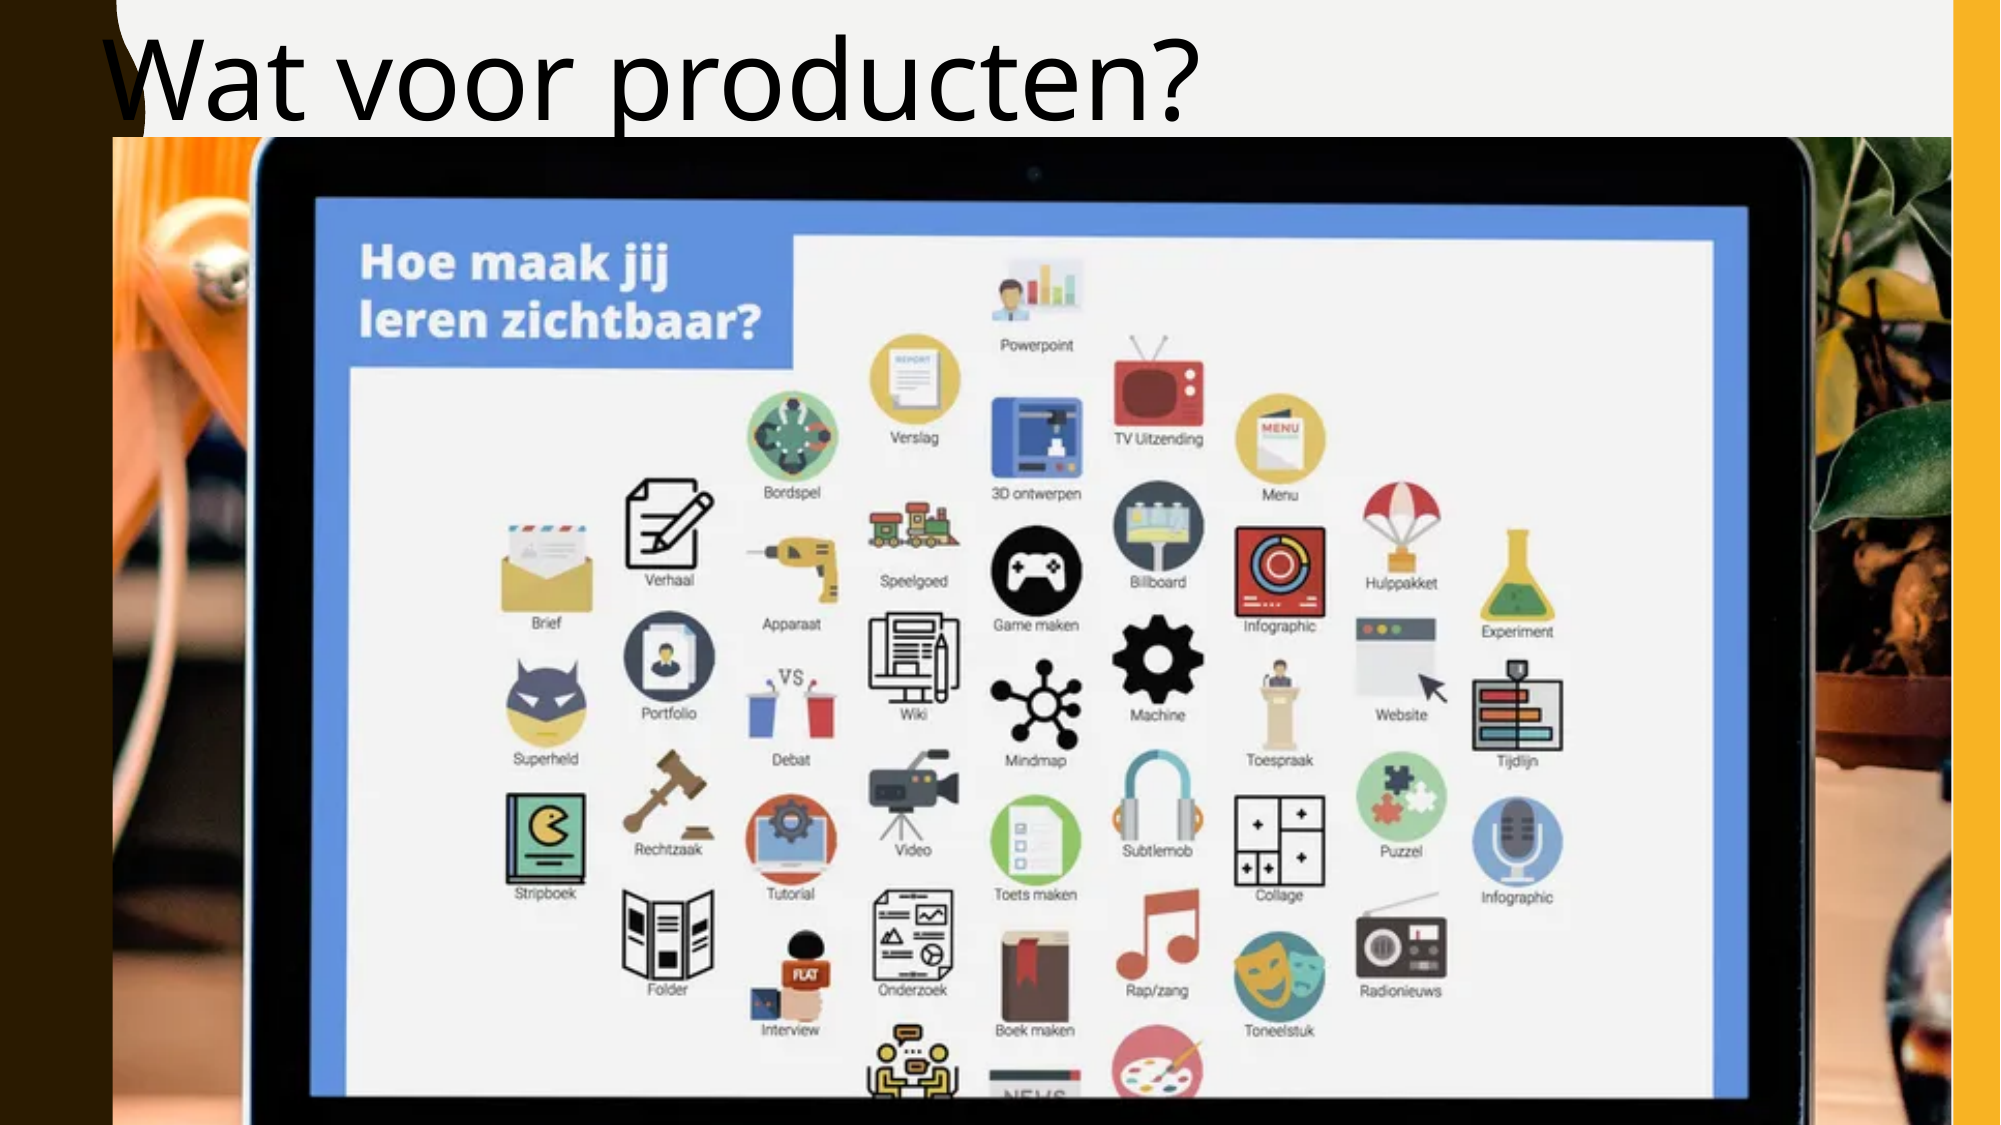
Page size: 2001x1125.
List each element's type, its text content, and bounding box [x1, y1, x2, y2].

text_box Wat voor producten? [86, 0, 1217, 150]
picture [112, 137, 1952, 1125]
